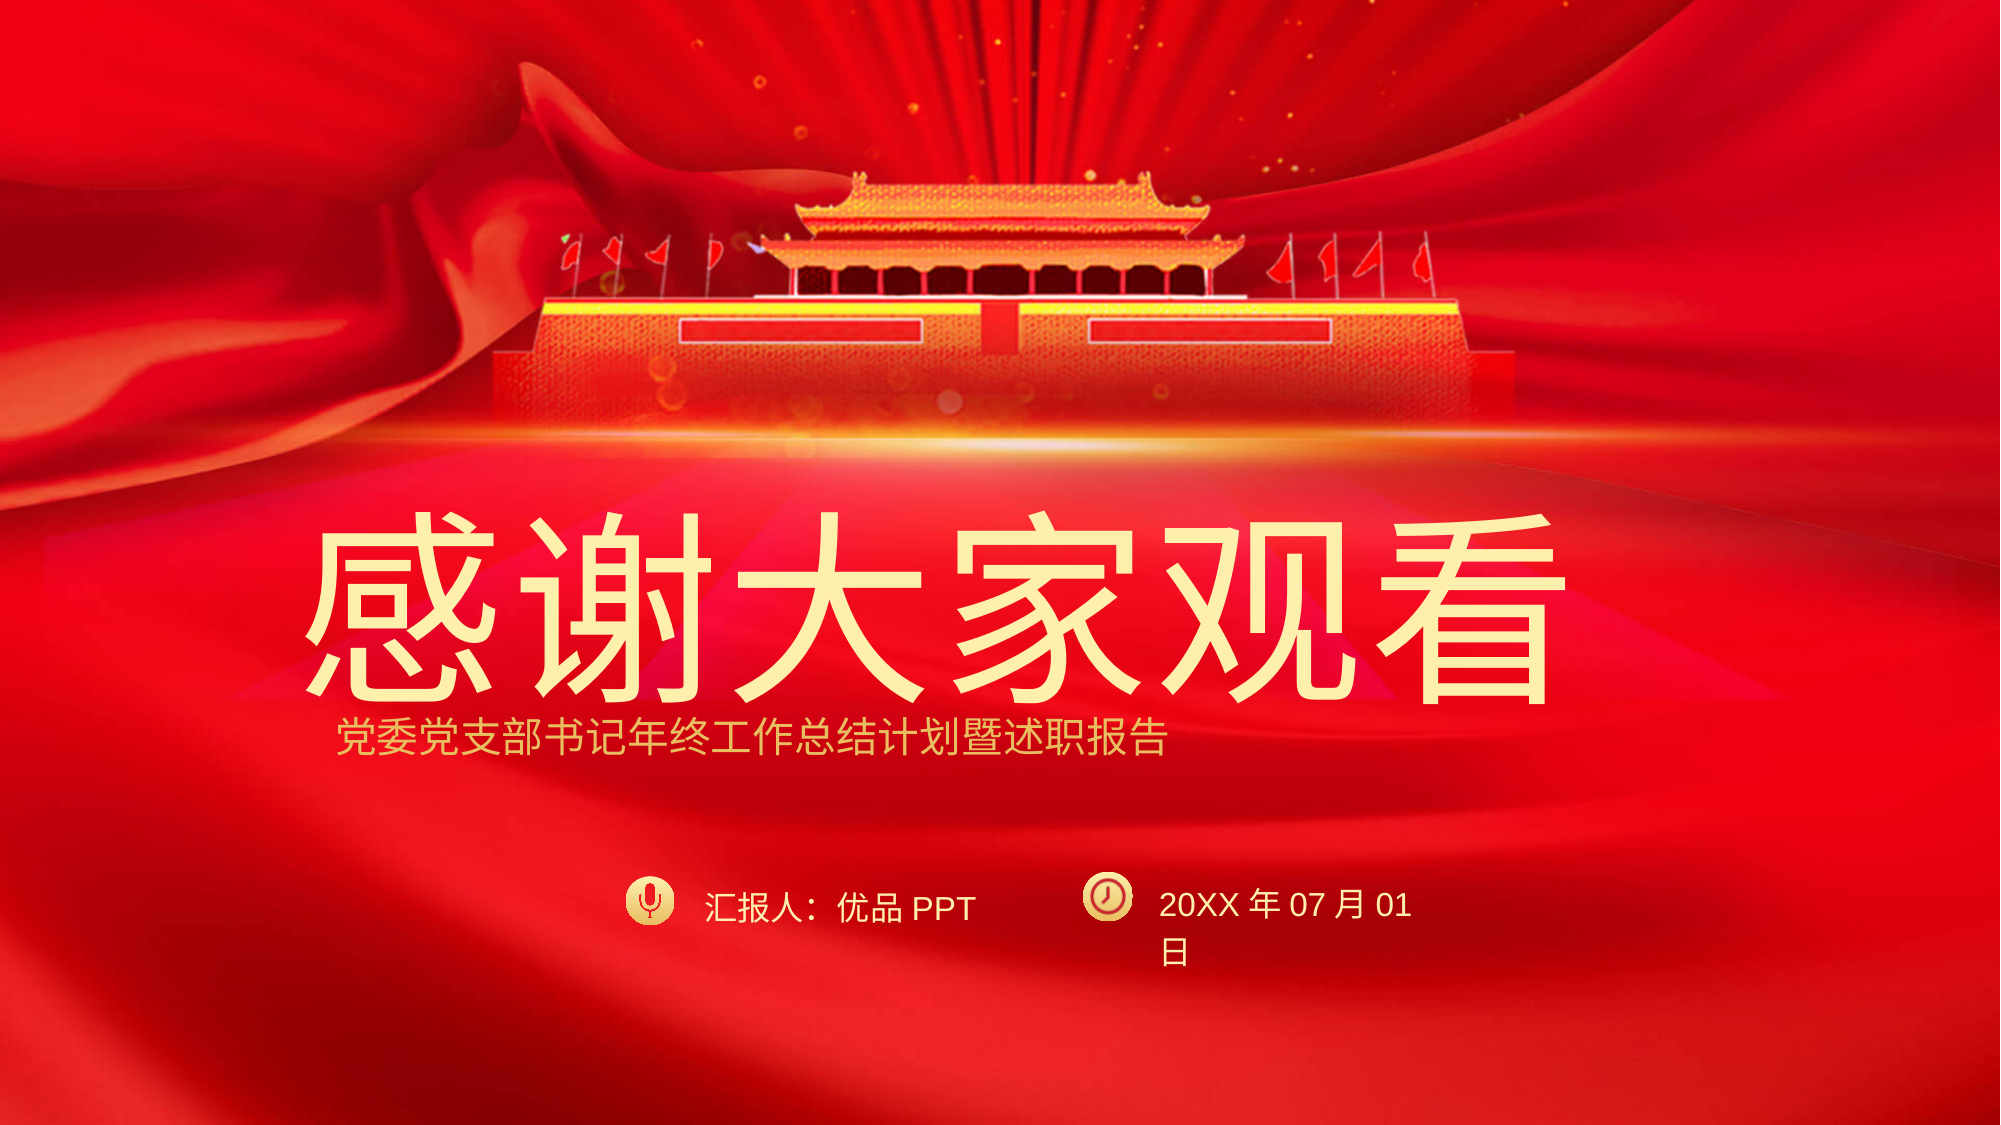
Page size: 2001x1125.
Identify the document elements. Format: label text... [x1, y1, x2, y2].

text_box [1083, 871, 1133, 922]
text_box 20XX年07月01日 [1144, 867, 1441, 979]
text_box 党委党支部书记年终工作总结计划暨述职报告 [320, 737, 1680, 769]
picture [0, 0, 2000, 1125]
text_box [625, 876, 675, 926]
text_box 汇报人：优品PPT [689, 872, 1000, 935]
text_box 感谢大家观看 [282, 422, 1718, 737]
